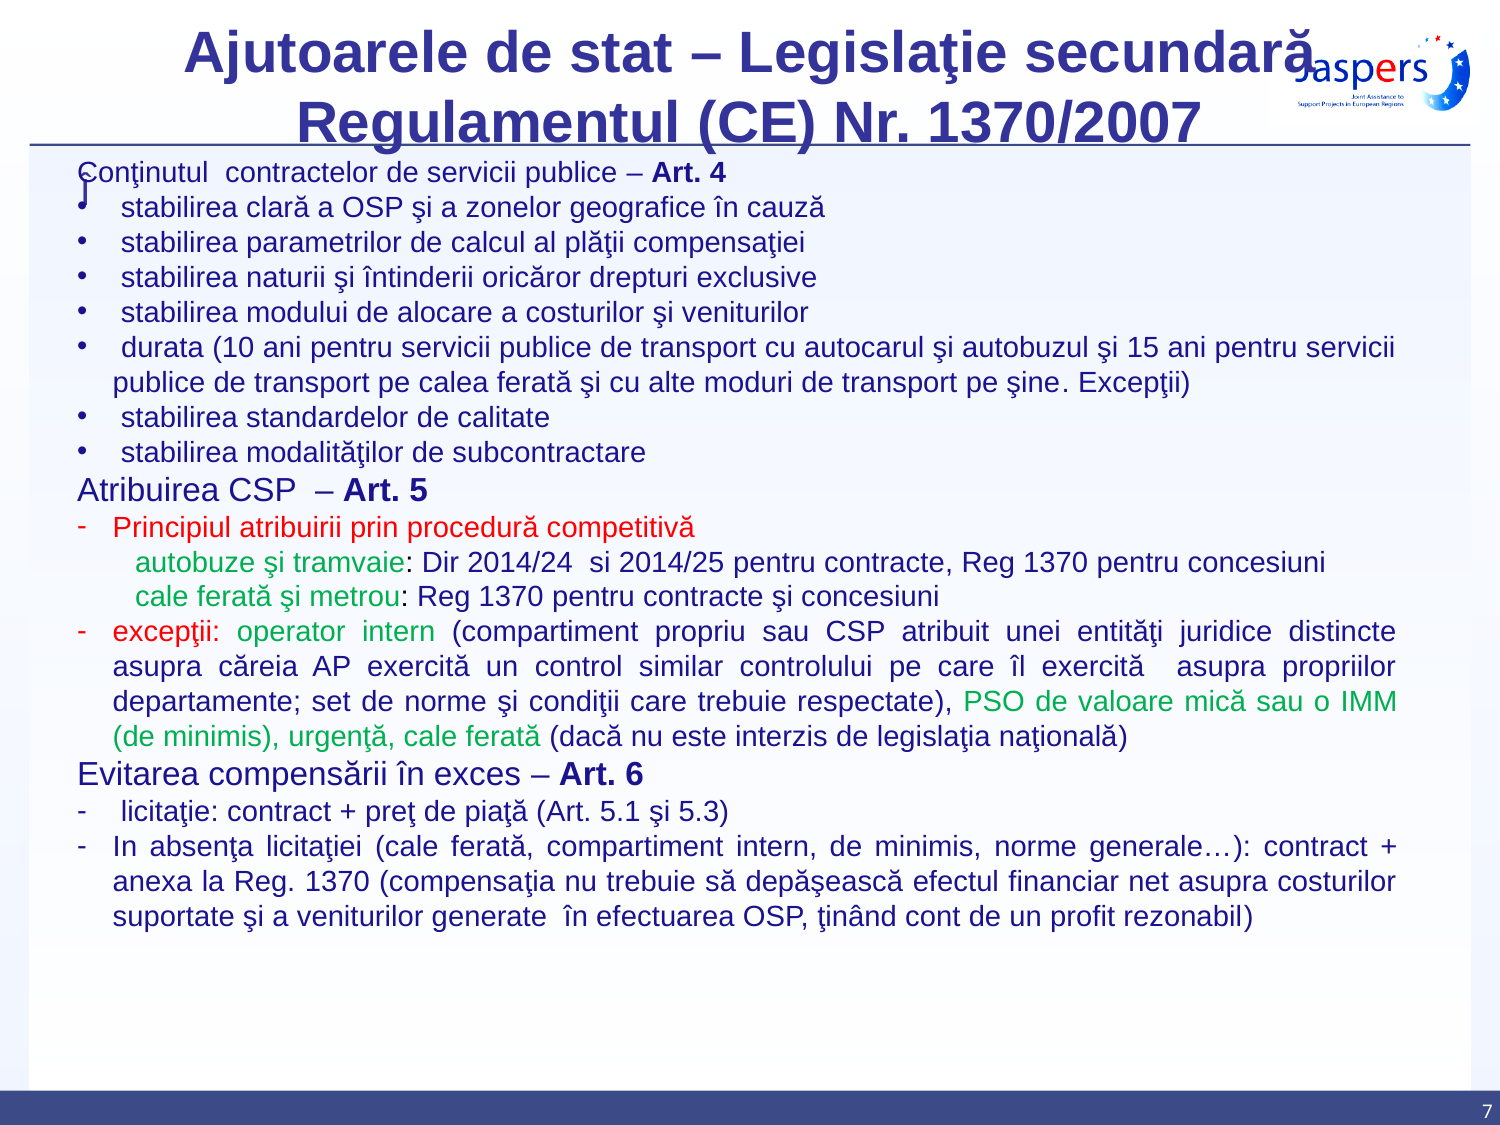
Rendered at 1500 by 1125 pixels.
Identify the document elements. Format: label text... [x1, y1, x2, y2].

slide_number 7 [1195, 1091, 1500, 1125]
text_box Conţinutul contractelor de servicii publice – Art. 4 stabilirea clară a OSP şi a zonelor geografice în cauză stabilirea parametrilor de calcul al plăţii compensaţiei stabilirea naturii şi întinderii oricăror drepturi exclusive stabilirea modului de alocare a costurilor şi veniturilor durata (10 ani pentru servicii publice de transport cu autocarul şi autobuzul şi 15 ani pentru servicii publice de transport pe calea ferată şi cu alte moduri de transport pe şine. Excepţii) stabilirea standardelor de calitate stabilirea modalităţilor de subcontractare Atribuirea CSP – Art. 5 Principiul atribuirii prin procedură competitivă autobuze şi tramvaie: Dir 2014/24 si 2014/25 pentru contracte, Reg 1370 pentru concesiuni cale ferată şi metrou: Reg 1370 pentru contracte şi concesiuni excepţii: operator intern (compartiment propriu sau CSP atribuit unei entităţi juridice distincte asupra căreia AP exercită un control similar controlului pe care îl exercită asupra propriilor departamente; set de norme şi condiţii care trebuie respectate), PSO de valoare mică sau o IMM (de minimis), urgenţă, cale ferată (dacă nu este interzis de legislaţia naţională) Evitarea compensării în exces – Art. 6 licitaţie: contract + preţ de piaţă (Art. 5.1 şi 5.3) In absenţa licitaţiei (cale ferată, compartiment intern, de minimis, norme generale…): contract + anexa la Reg. 1370 (compensaţia nu trebuie să depăşească efectul financiar net asupra costurilor suportate şi a veniturilor generate în efectuarea OSP, ţinând cont de un profit rezonabil) [62, 145, 1413, 940]
list Î [64, 160, 1436, 1059]
title Ajutoarele de stat – Legislaţie secundară Regulamentul (CE) Nr. 1370/2007 [0, 0, 1500, 120]
